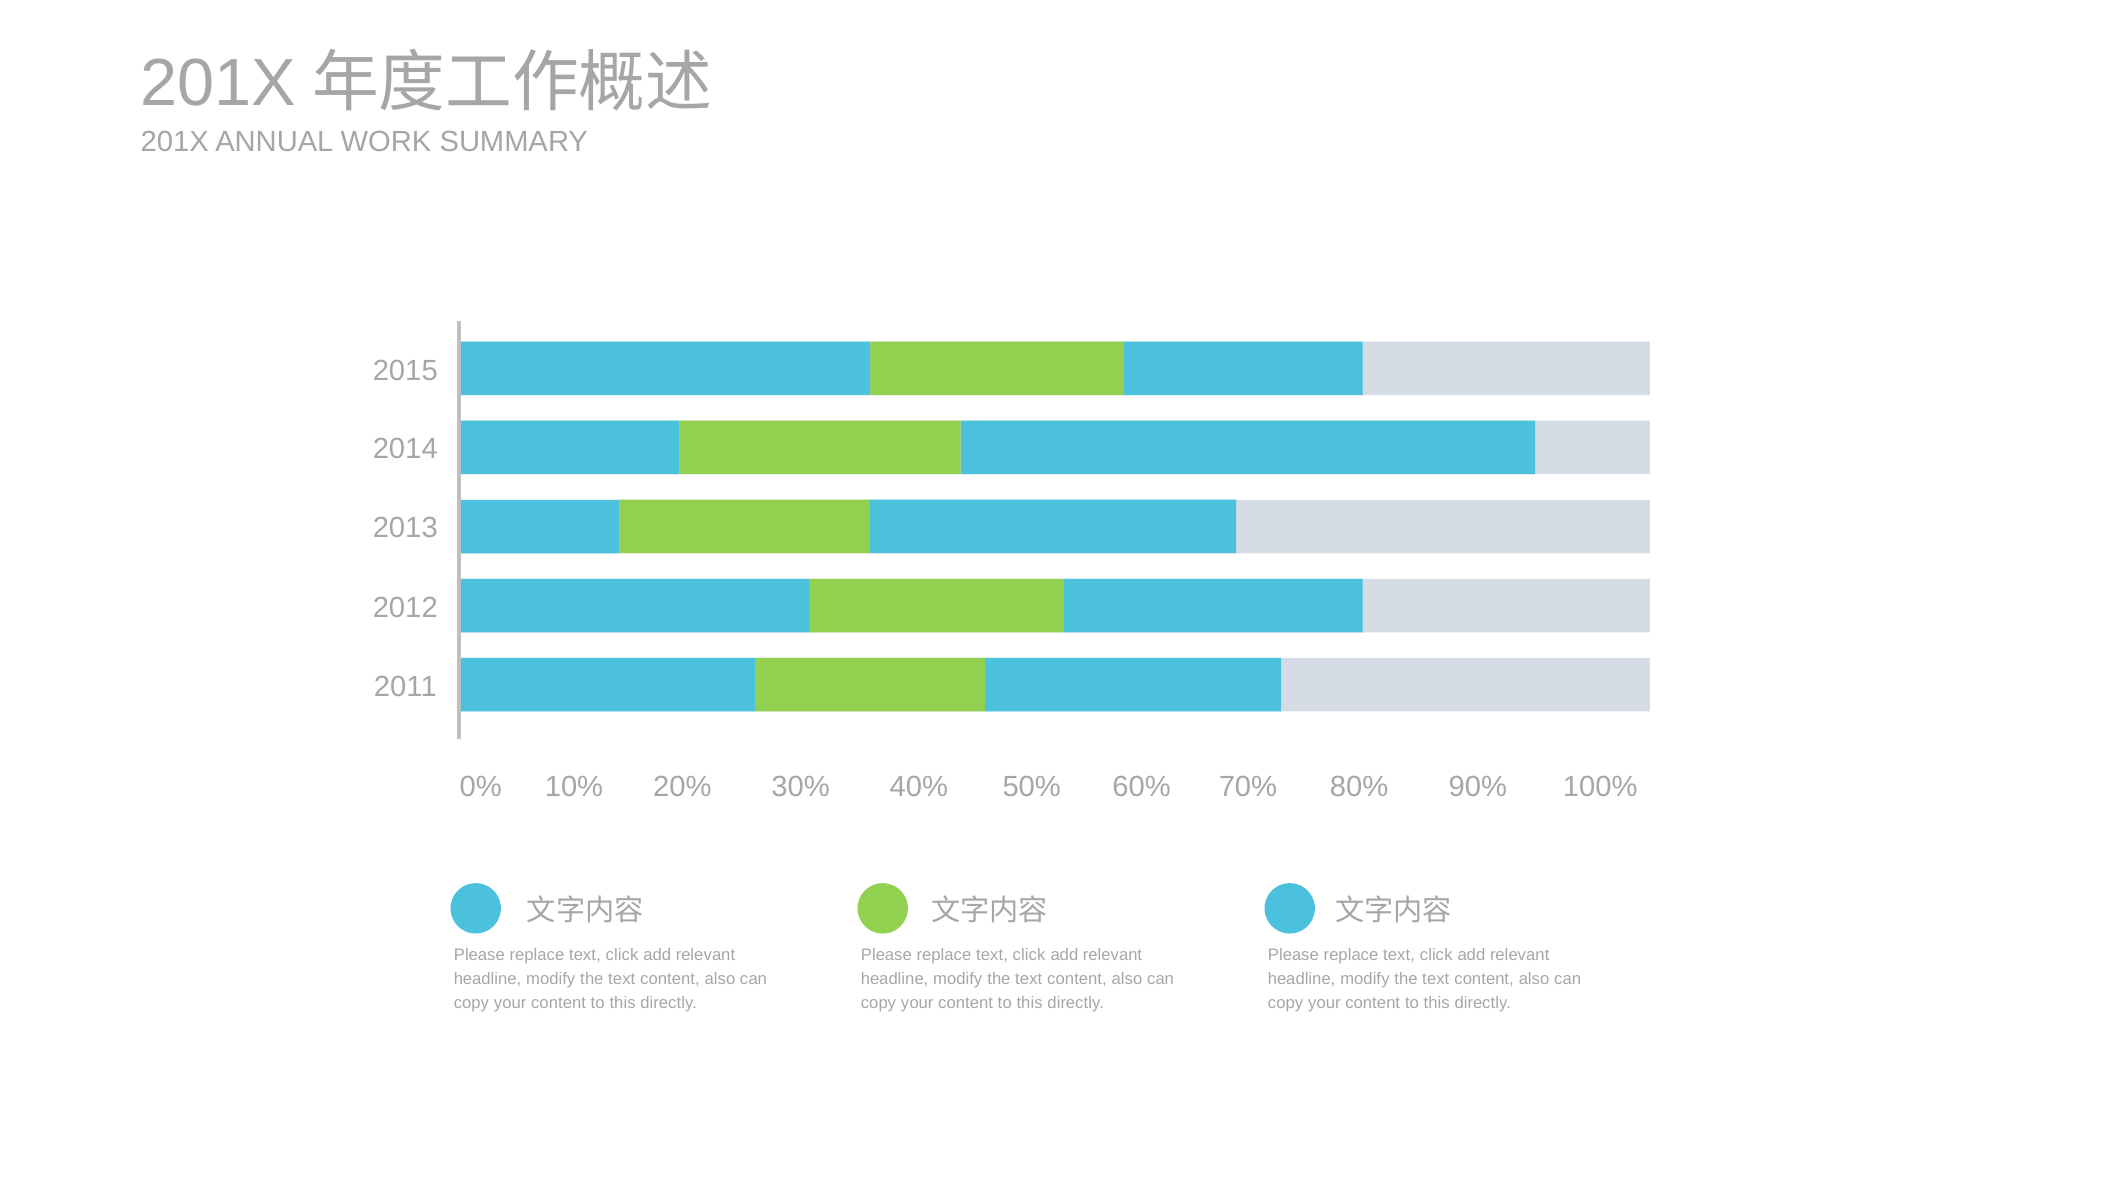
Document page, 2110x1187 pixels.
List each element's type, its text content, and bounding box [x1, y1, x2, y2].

text_box 201X年度工作概述 [140, 38, 789, 119]
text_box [357, 321, 1654, 807]
text_box 文字内容 [1320, 876, 1468, 932]
text_box 201X ANNUAL WORK SUMMARY [140, 122, 602, 158]
text_box Please replace text, click add relevant headline, modify the text content, also can copy your content to this directly. [1253, 932, 1622, 1020]
text_box 文字内容 [916, 876, 1063, 932]
text_box Please replace text, click add relevant headline, modify the text content, also can copy your content to this directly. [439, 932, 808, 1020]
text_box [1263, 882, 1316, 932]
text_box 文字内容 [512, 876, 659, 932]
text_box Please replace text, click add relevant headline, modify the text content, also can copy your content to this directly. [846, 932, 1215, 1020]
text_box [449, 882, 502, 932]
text_box [856, 882, 909, 932]
